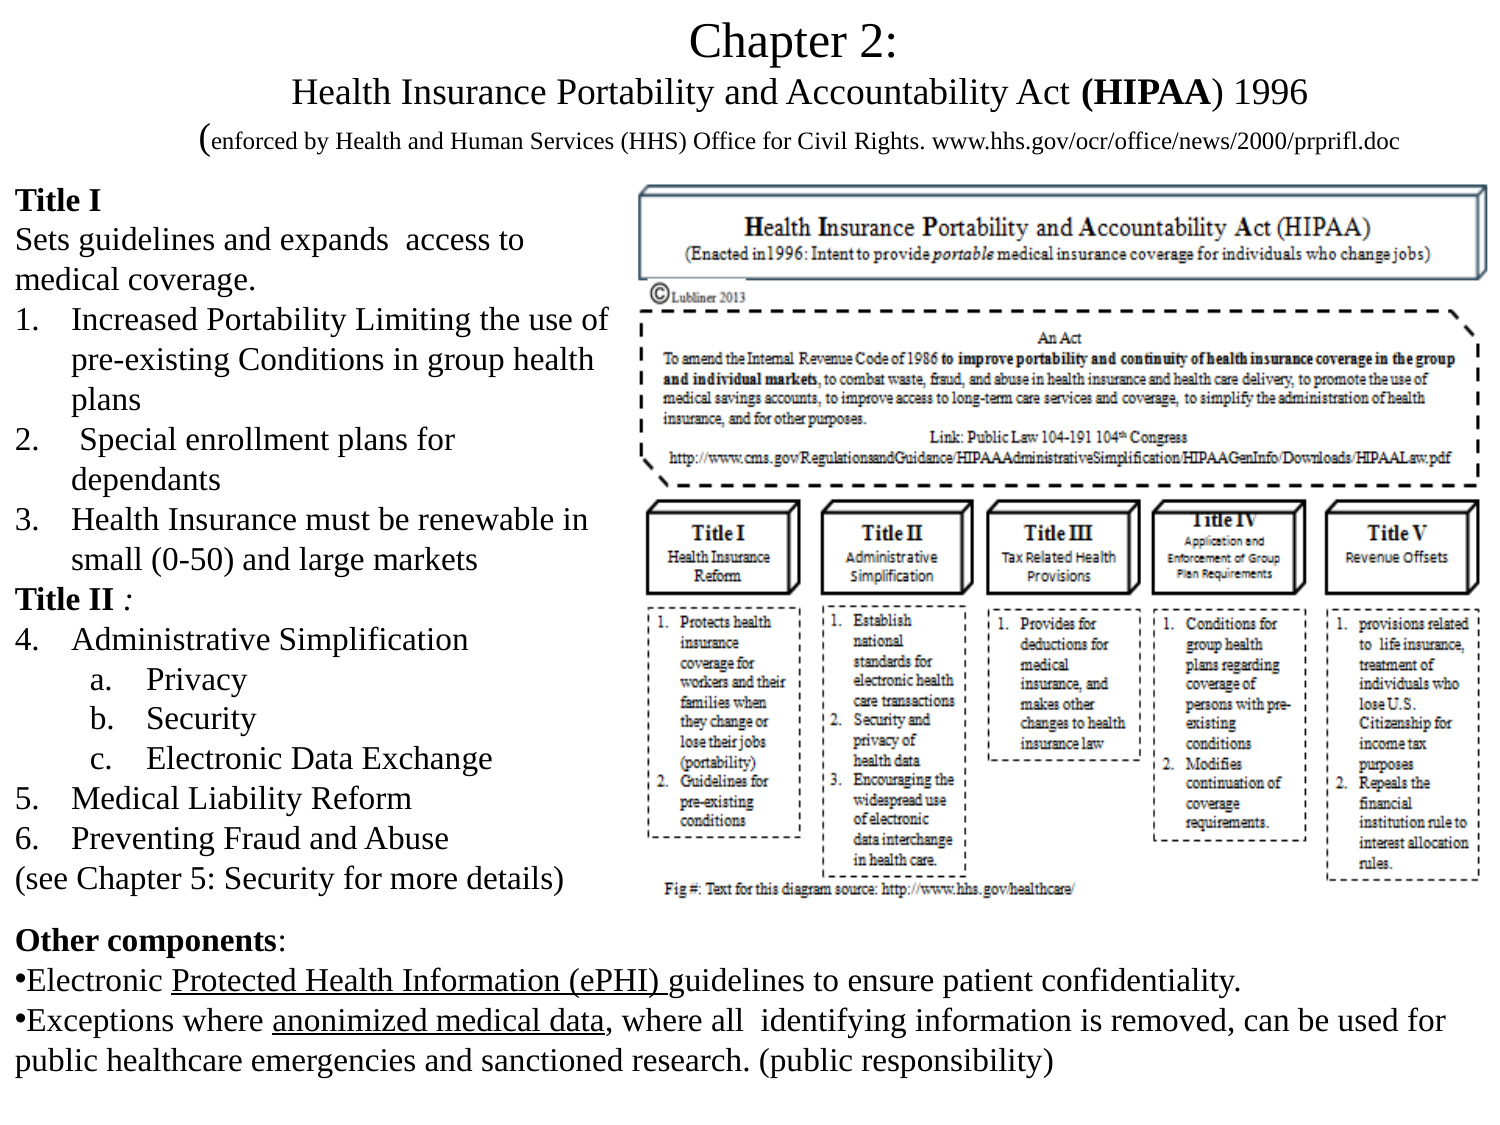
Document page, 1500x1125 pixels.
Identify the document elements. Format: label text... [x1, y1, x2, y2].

text_box Other components: Electronic Protected Health Information (ePHI) guidelines to ensure patient confidentiality. Exceptions where anonimized medical data, where all identifying information is removed, can be used for public healthcare emergencies and sanctioned research. (public responsibility) [0, 910, 1463, 1086]
picture [625, 177, 1500, 901]
text_box Chapter 2: Health Insurance Portability and Accountability Act (HIPAA) 1996 (enforced by Health and Human Services (HHS) Office for Civil Rights. www.hhs.gov/ocr/office/news/2000/prprifl.doc [162, 0, 1438, 165]
text_box Title I Sets guidelines and expands access to medical coverage. Increased Portability Limiting the use of pre-existing Conditions in group health plans Special enrollment plans for dependants Health Insurance must be renewable in small (0-50) and large markets Title II : Administrative Simplification Privacy Security Electronic Data Exchange Medical Liability Reform Preventing Fraud and Abuse (see Chapter 5: Security for more details) [0, 170, 625, 904]
